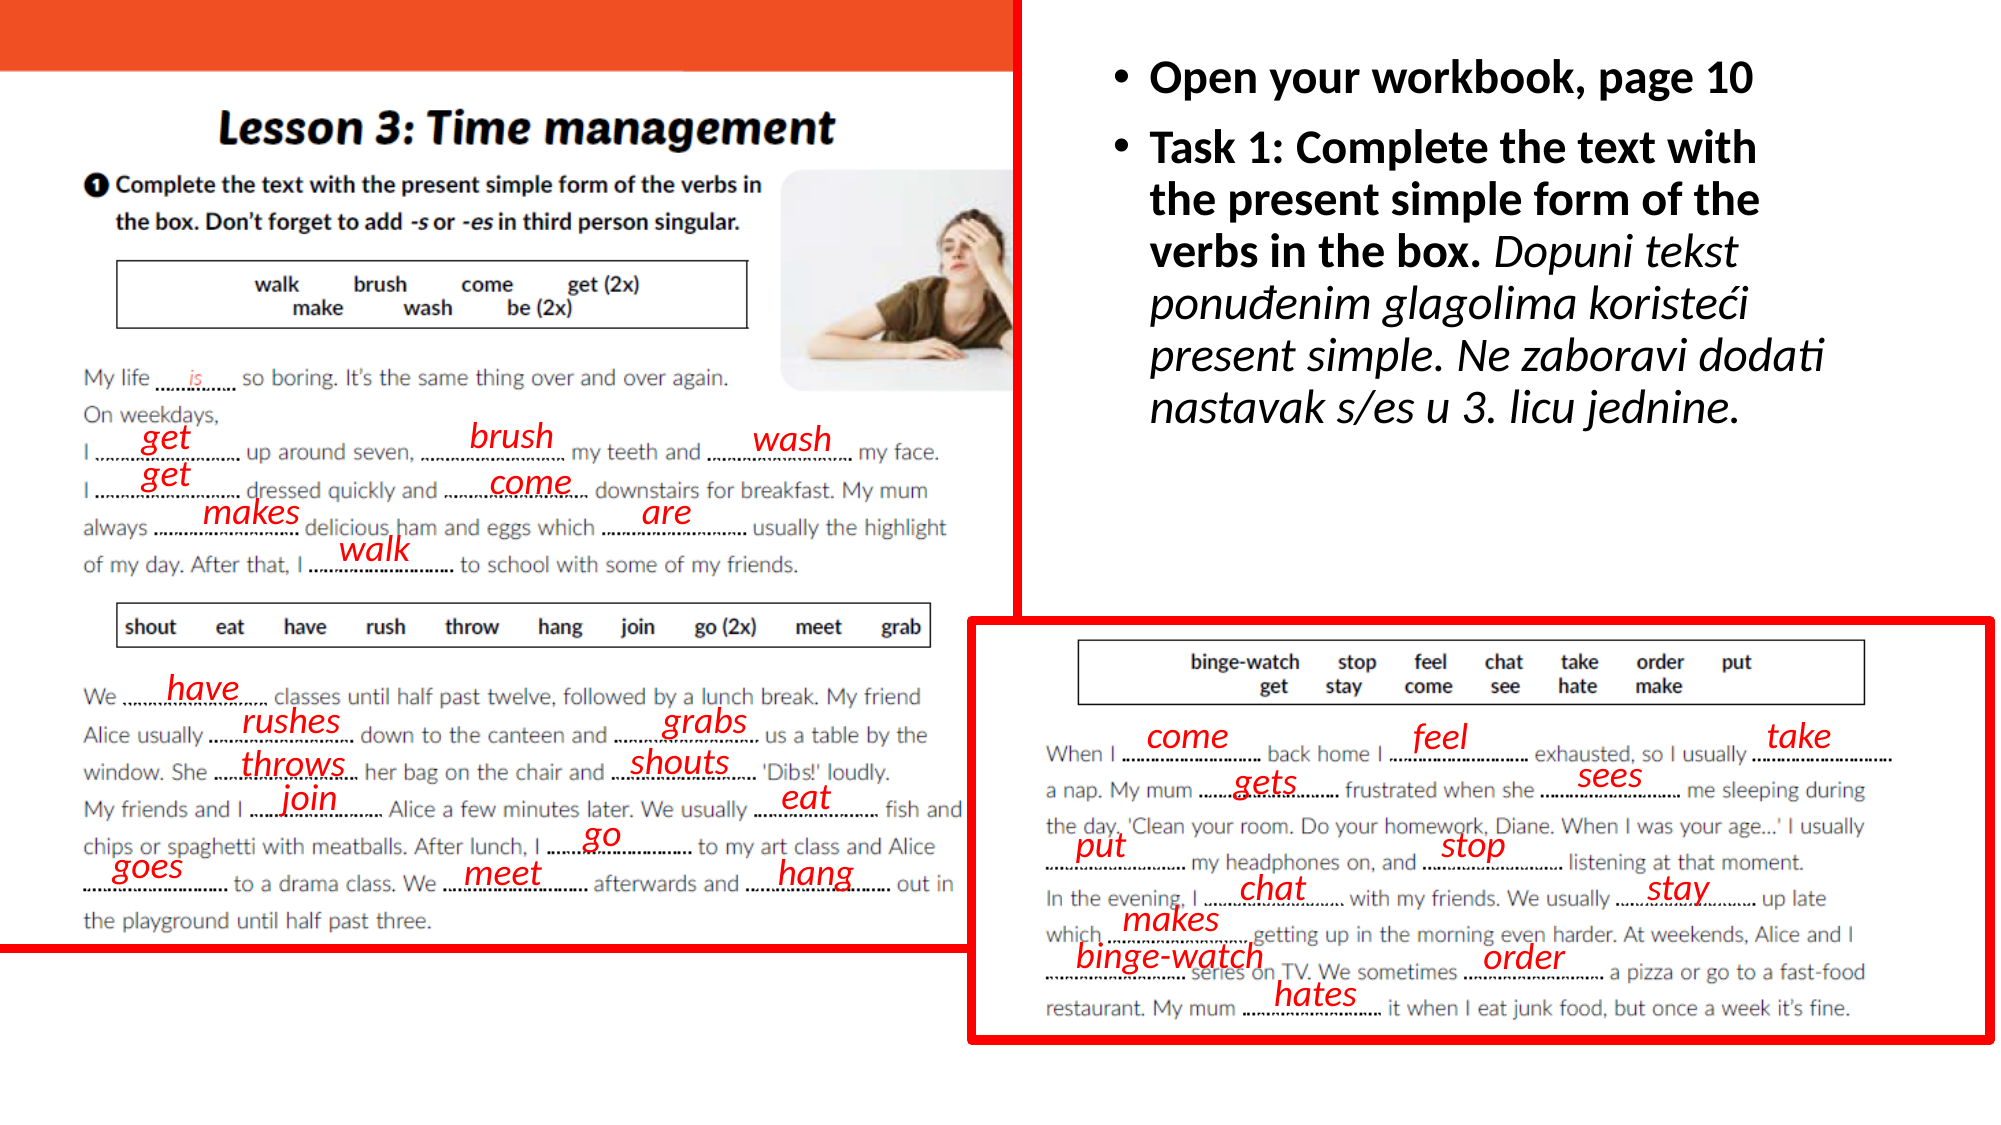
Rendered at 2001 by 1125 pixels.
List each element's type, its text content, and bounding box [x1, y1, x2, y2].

list Open your workbook, page 10 Task 1: Complete the text with the present simple form of the verbs in the box. Dopuni tekst ponuđenim glagolima koristeći present simple. Ne zaboravi dodati nastavak s/es u 3. licu jednine. [1098, 44, 1846, 455]
picture [0, 0, 1986, 1036]
